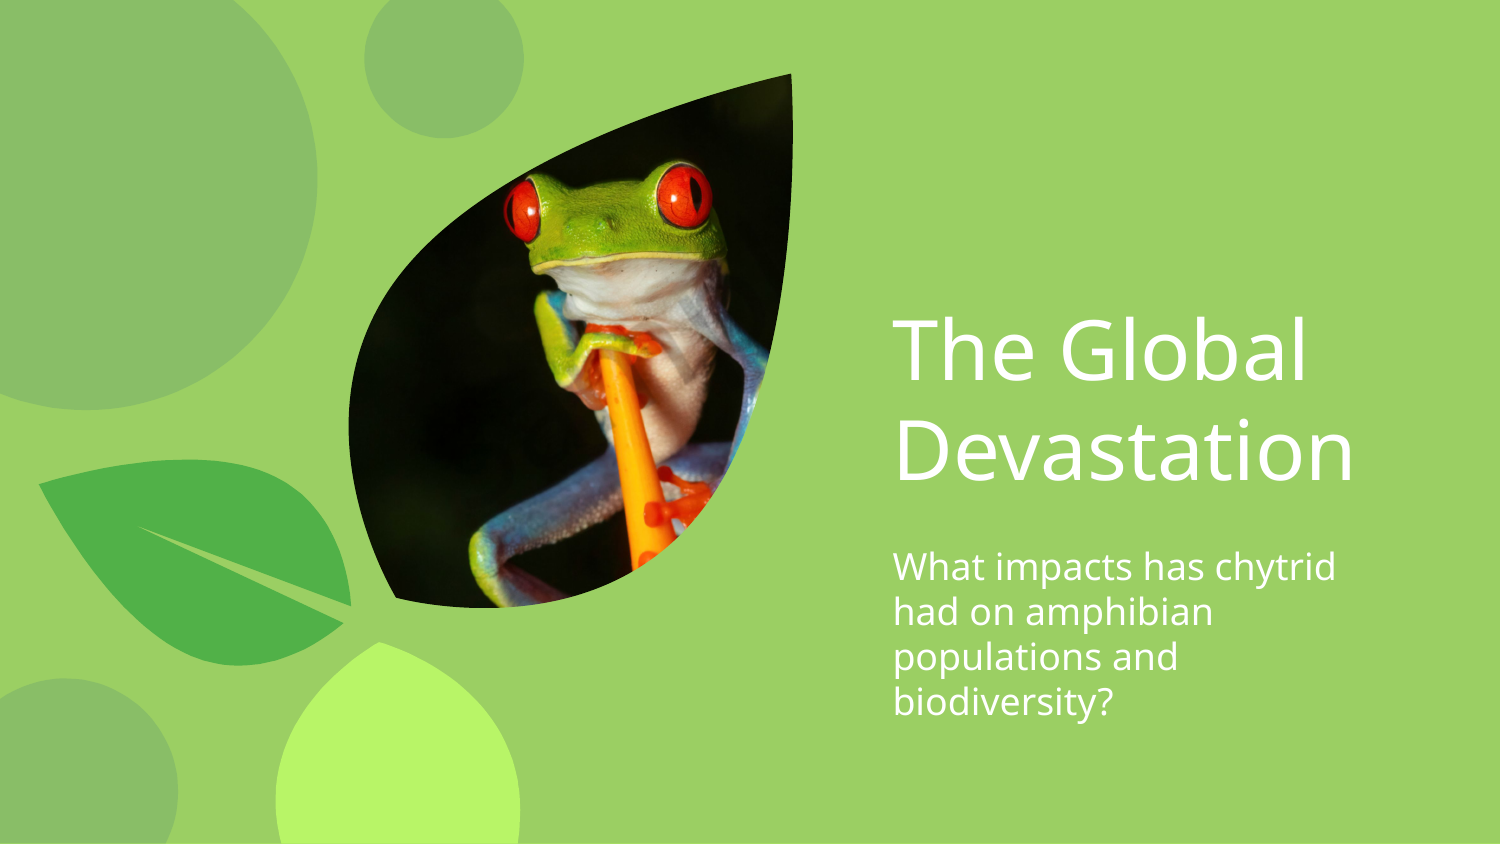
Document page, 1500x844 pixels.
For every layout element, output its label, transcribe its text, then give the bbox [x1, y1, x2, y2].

subtitle What impacts has chytrid had on amphibian populations and biodiversity? [877, 528, 1388, 658]
title The Global Devastation [877, 322, 1388, 513]
picture [348, 73, 794, 609]
